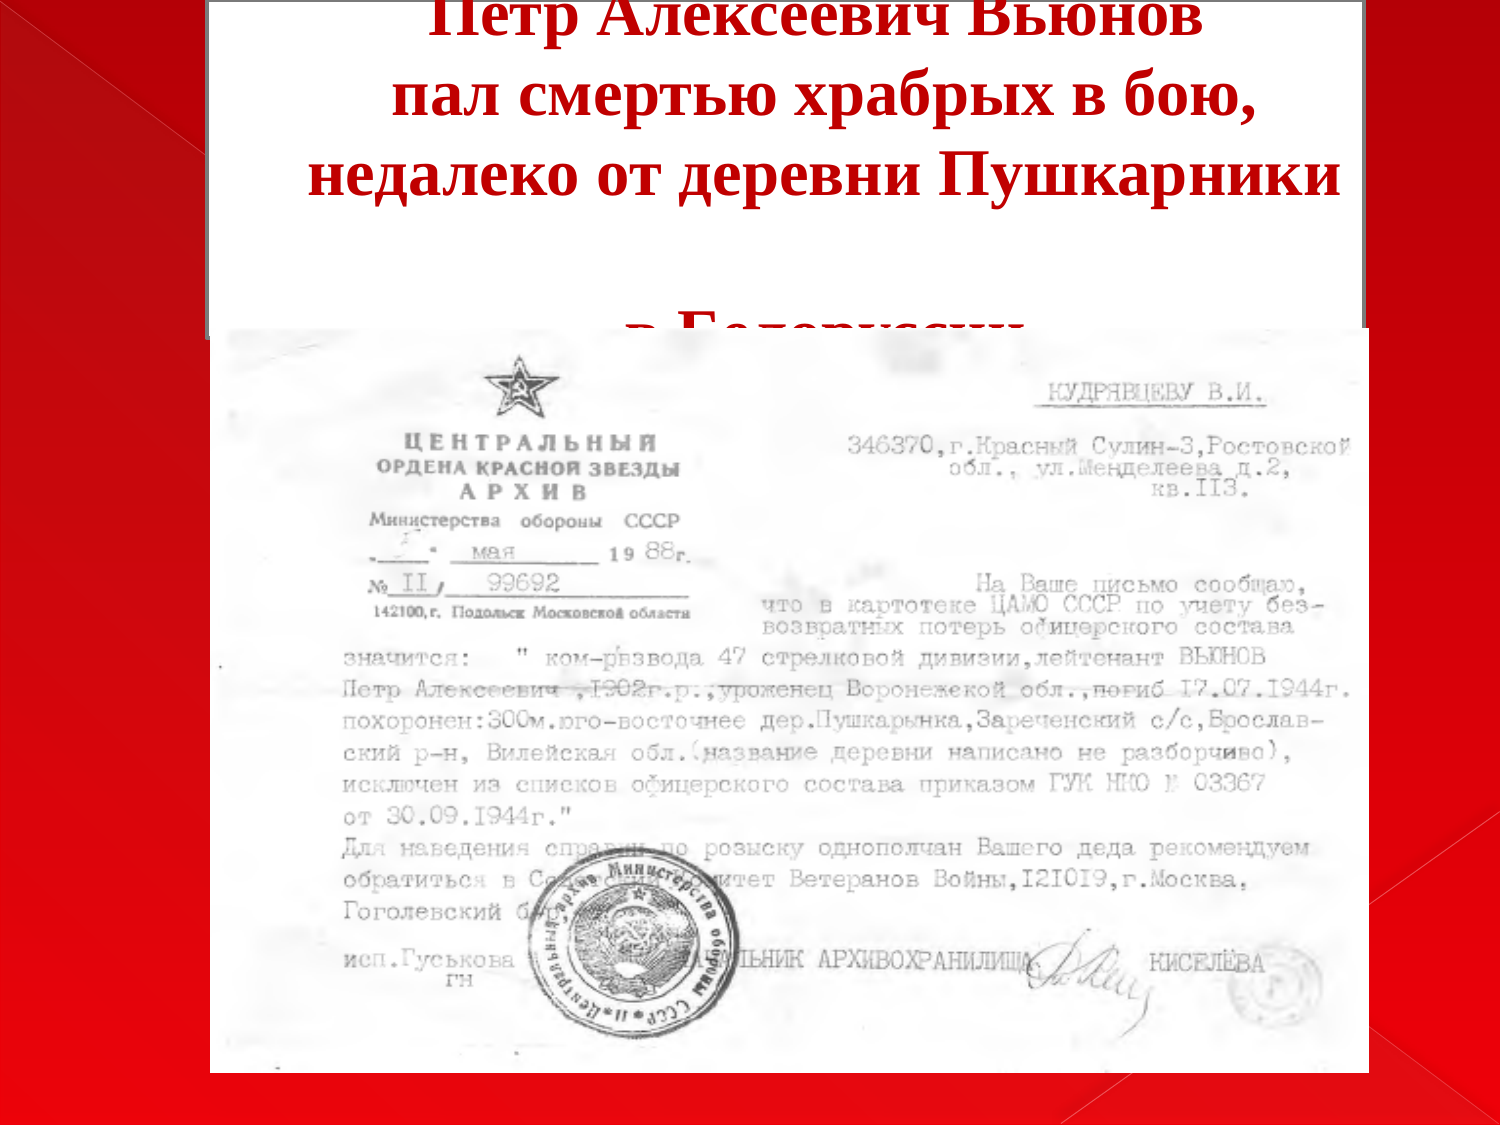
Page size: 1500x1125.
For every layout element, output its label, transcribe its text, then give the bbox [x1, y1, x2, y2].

title Петр Алексеевич Вьюнов пал смертью храбрых в бою, недалеко от деревни Пушкарники в Белоруссии [205, 0, 1366, 317]
picture [210, 327, 1369, 1073]
